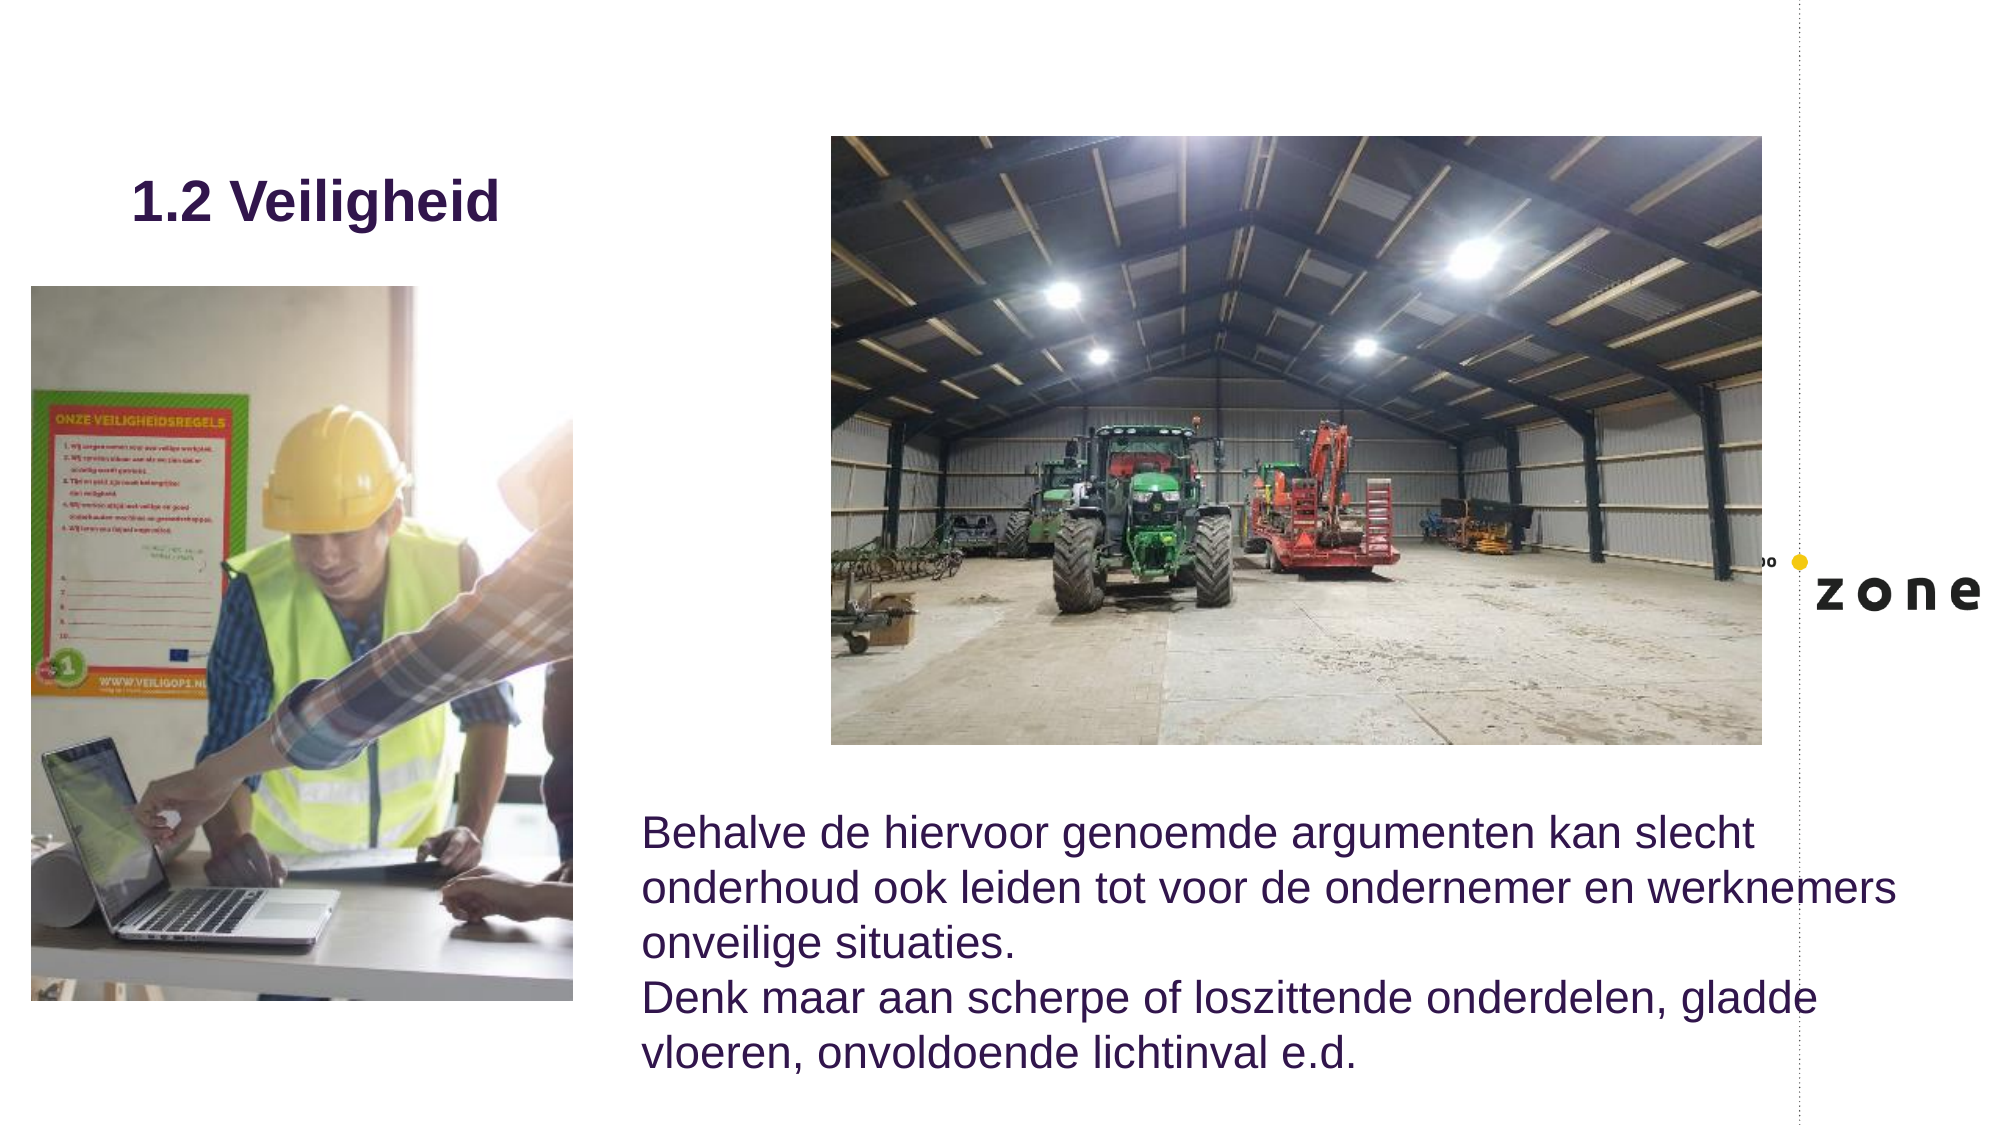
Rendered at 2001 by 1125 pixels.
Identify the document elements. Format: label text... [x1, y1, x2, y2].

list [31, 286, 573, 1001]
subtitle Behalve de hiervoor genoemde argumenten kan slecht onderhoud ook leiden tot voor de ondernemer en werknemers onveilige situaties. Denk maar aan scherpe of loszittende onderdelen, gladde vloeren, onvoldoende lichtinval e.d. [641, 802, 1903, 1125]
picture [831, 0, 2001, 1125]
title 1.2 Veiligheid [131, 176, 831, 426]
